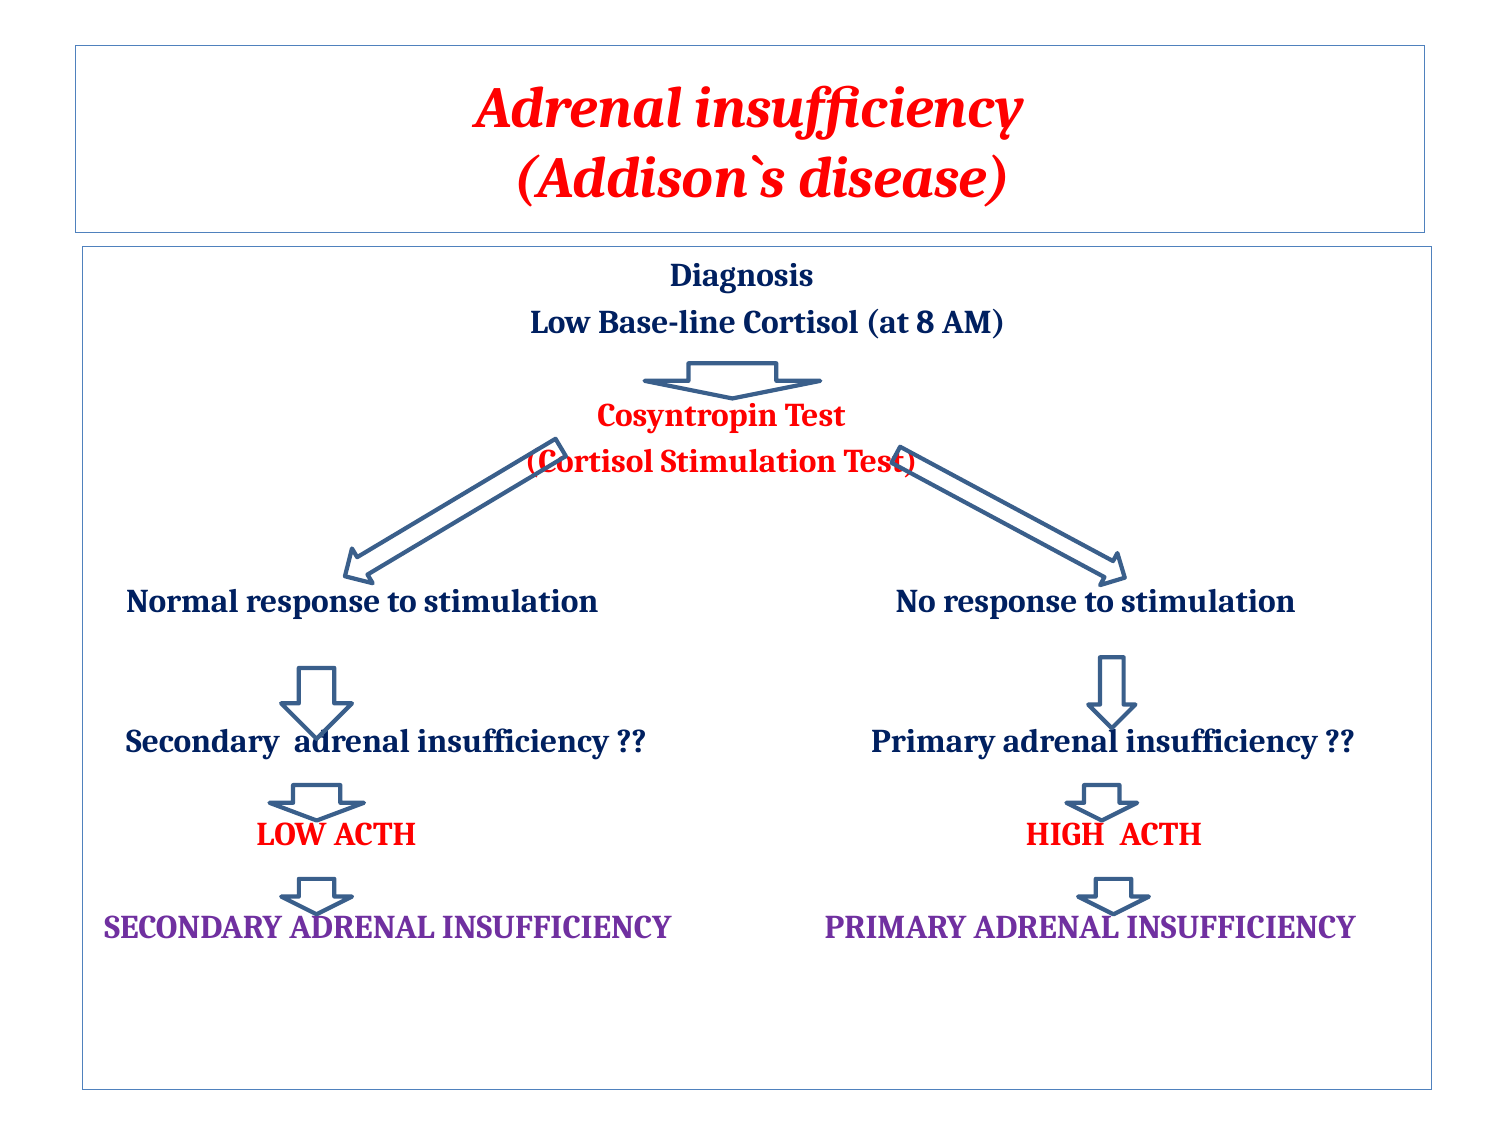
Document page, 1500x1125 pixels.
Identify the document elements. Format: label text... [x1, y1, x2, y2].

text_box [642, 361, 823, 401]
text_box [1086, 655, 1138, 731]
list Diagnosis Low Base-line Cortisol (at 8 AM) Cosyntropin Test (Cortisol Stimulation Test) Normal response to stimulation No response to stimulation Secondary adrenal insufficiency ?? Primary adrenal insufficiency ?? LOW ACTH HIGH ACTH SECONDARY ADRENAL INSUFFICIENCY PRIMARY ADRENAL INSUFFICIENCY [82, 246, 1432, 1090]
title Adrenal insufficiency (Addison`s disease) [75, 45, 1425, 233]
text_box [889, 444, 1127, 588]
text_box [1064, 782, 1140, 823]
text_box [342, 436, 568, 586]
text_box [279, 876, 355, 917]
text_box [1076, 876, 1151, 917]
text_box [279, 665, 354, 741]
text_box [267, 782, 367, 823]
